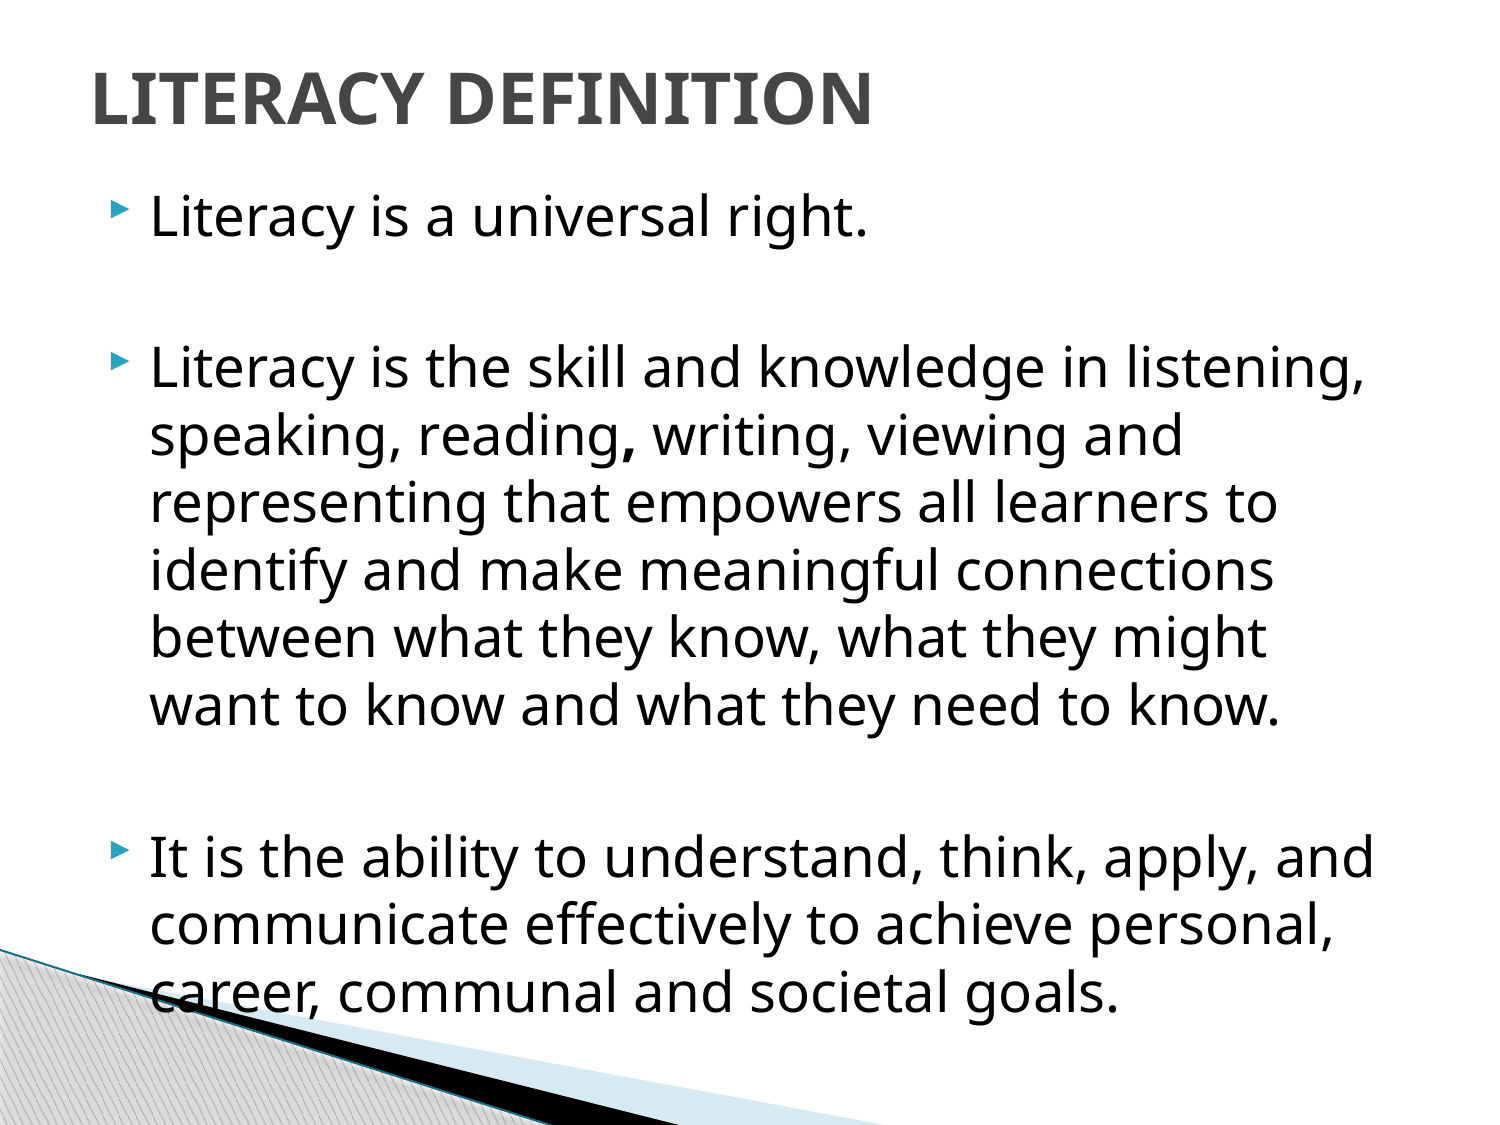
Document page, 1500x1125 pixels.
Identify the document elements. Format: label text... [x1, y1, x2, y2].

list Literacy is a universal right. Literacy is the skill and knowledge in listening, speaking, reading, writing, viewing and representing that empowers all learners to identify and make meaningful connections between what they know, what they might want to know and what they need to know. It is the ability to understand, think, apply, and communicate effectively to achieve personal, career, communal and societal goals. [75, 233, 1425, 1094]
title LITERACY DEFINITION [75, 45, 1425, 233]
